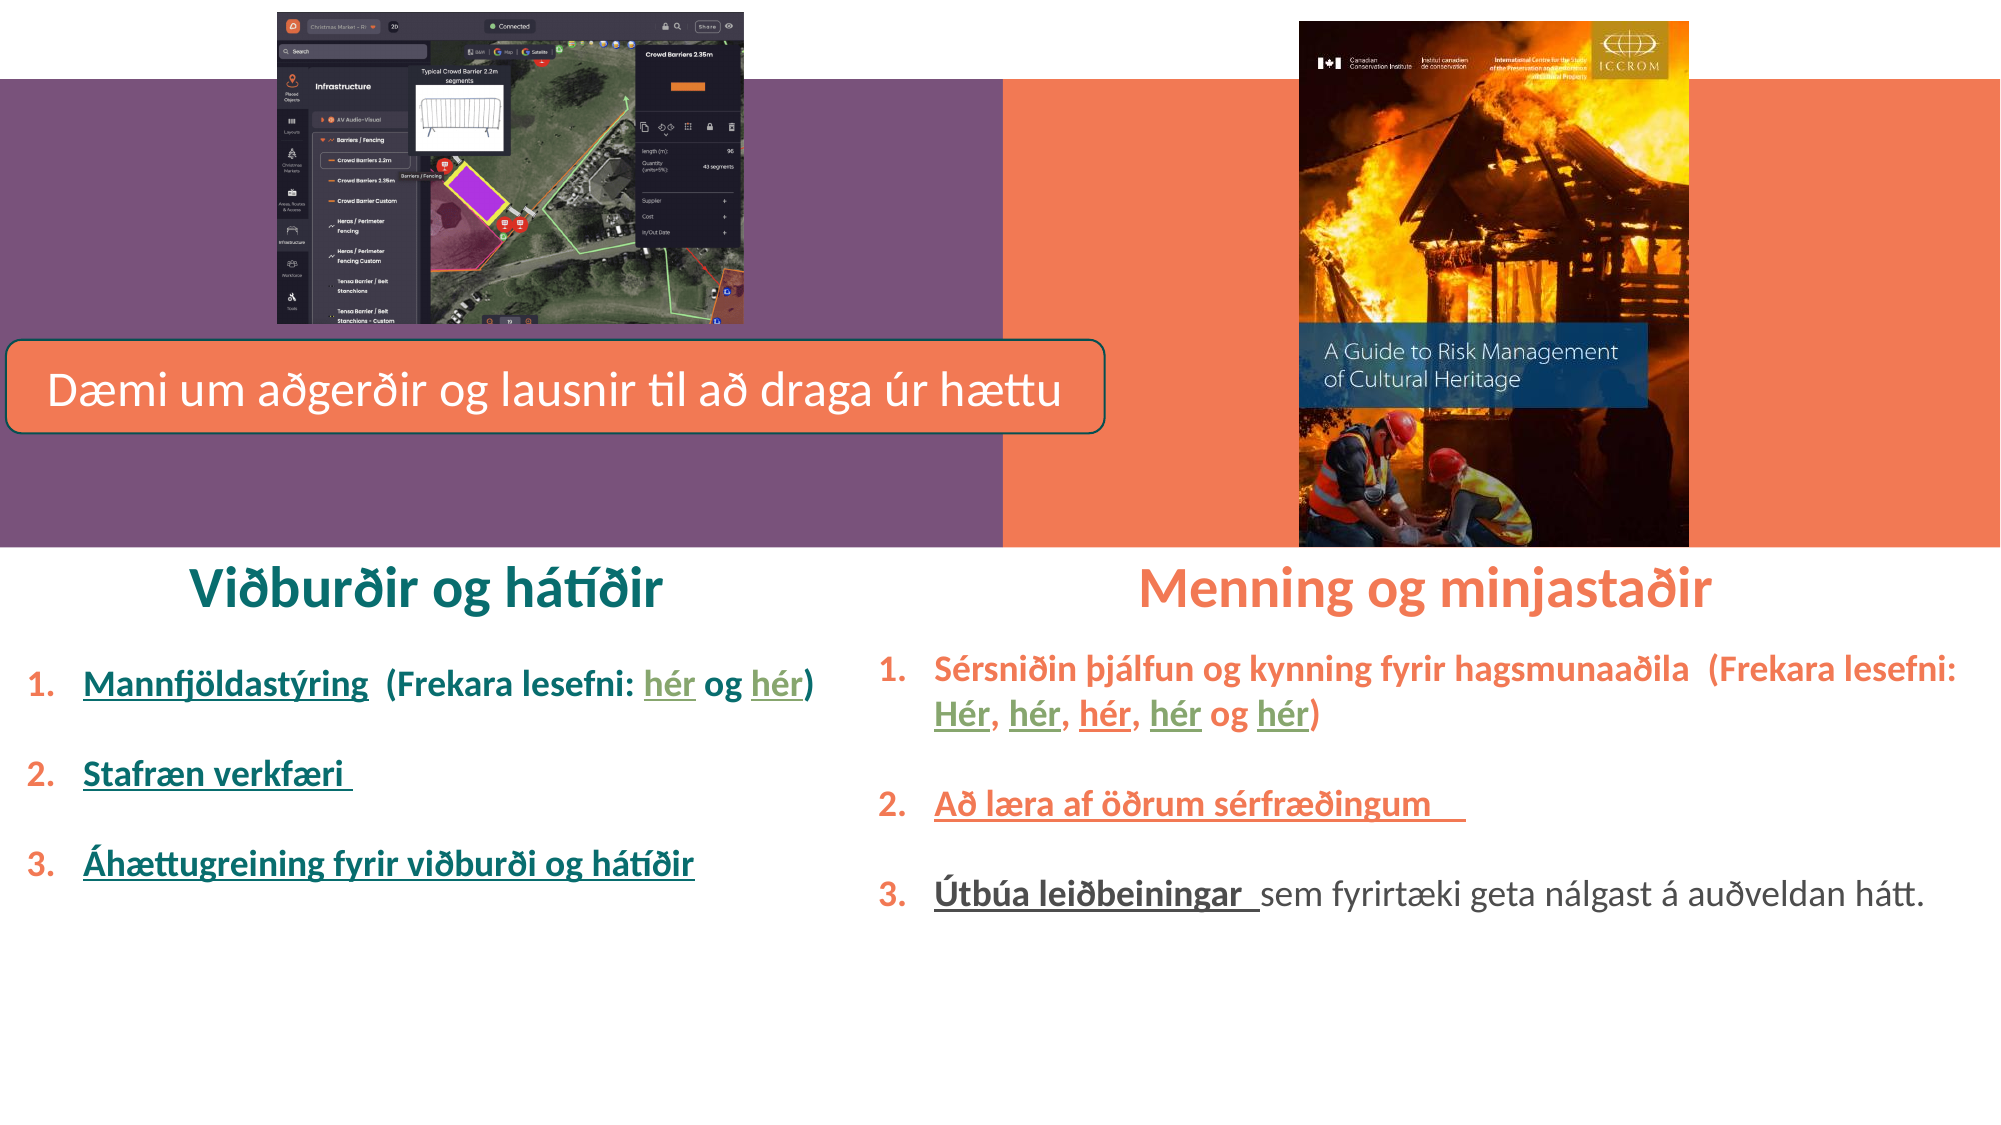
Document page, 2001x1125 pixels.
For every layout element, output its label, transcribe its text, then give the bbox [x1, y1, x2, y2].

text_box Menning og minjastaðir Sérsniðin þjálfun og kynning fyrir hagsmunaaðila (Frekara lesefni: Hér, hér, hér, hér og hér) Að læra af öðrum sérfræðingum Útbúa leiðbeiningar sem fyrirtæki geta nálgast á auðveldan hátt. [863, 542, 1989, 1105]
picture [277, 12, 744, 324]
picture [1299, 21, 1689, 547]
text_box Dæmi um aðgerðir og lausnir til að draga úr hættu [4, 338, 1106, 435]
list Viðburðir og hátíðir Mannfjöldastýring (Frekara lesefni: hér og hér) Stafræn verkfæri Áhættugreining fyrir viðburði og hátíðir [11, 541, 843, 1105]
